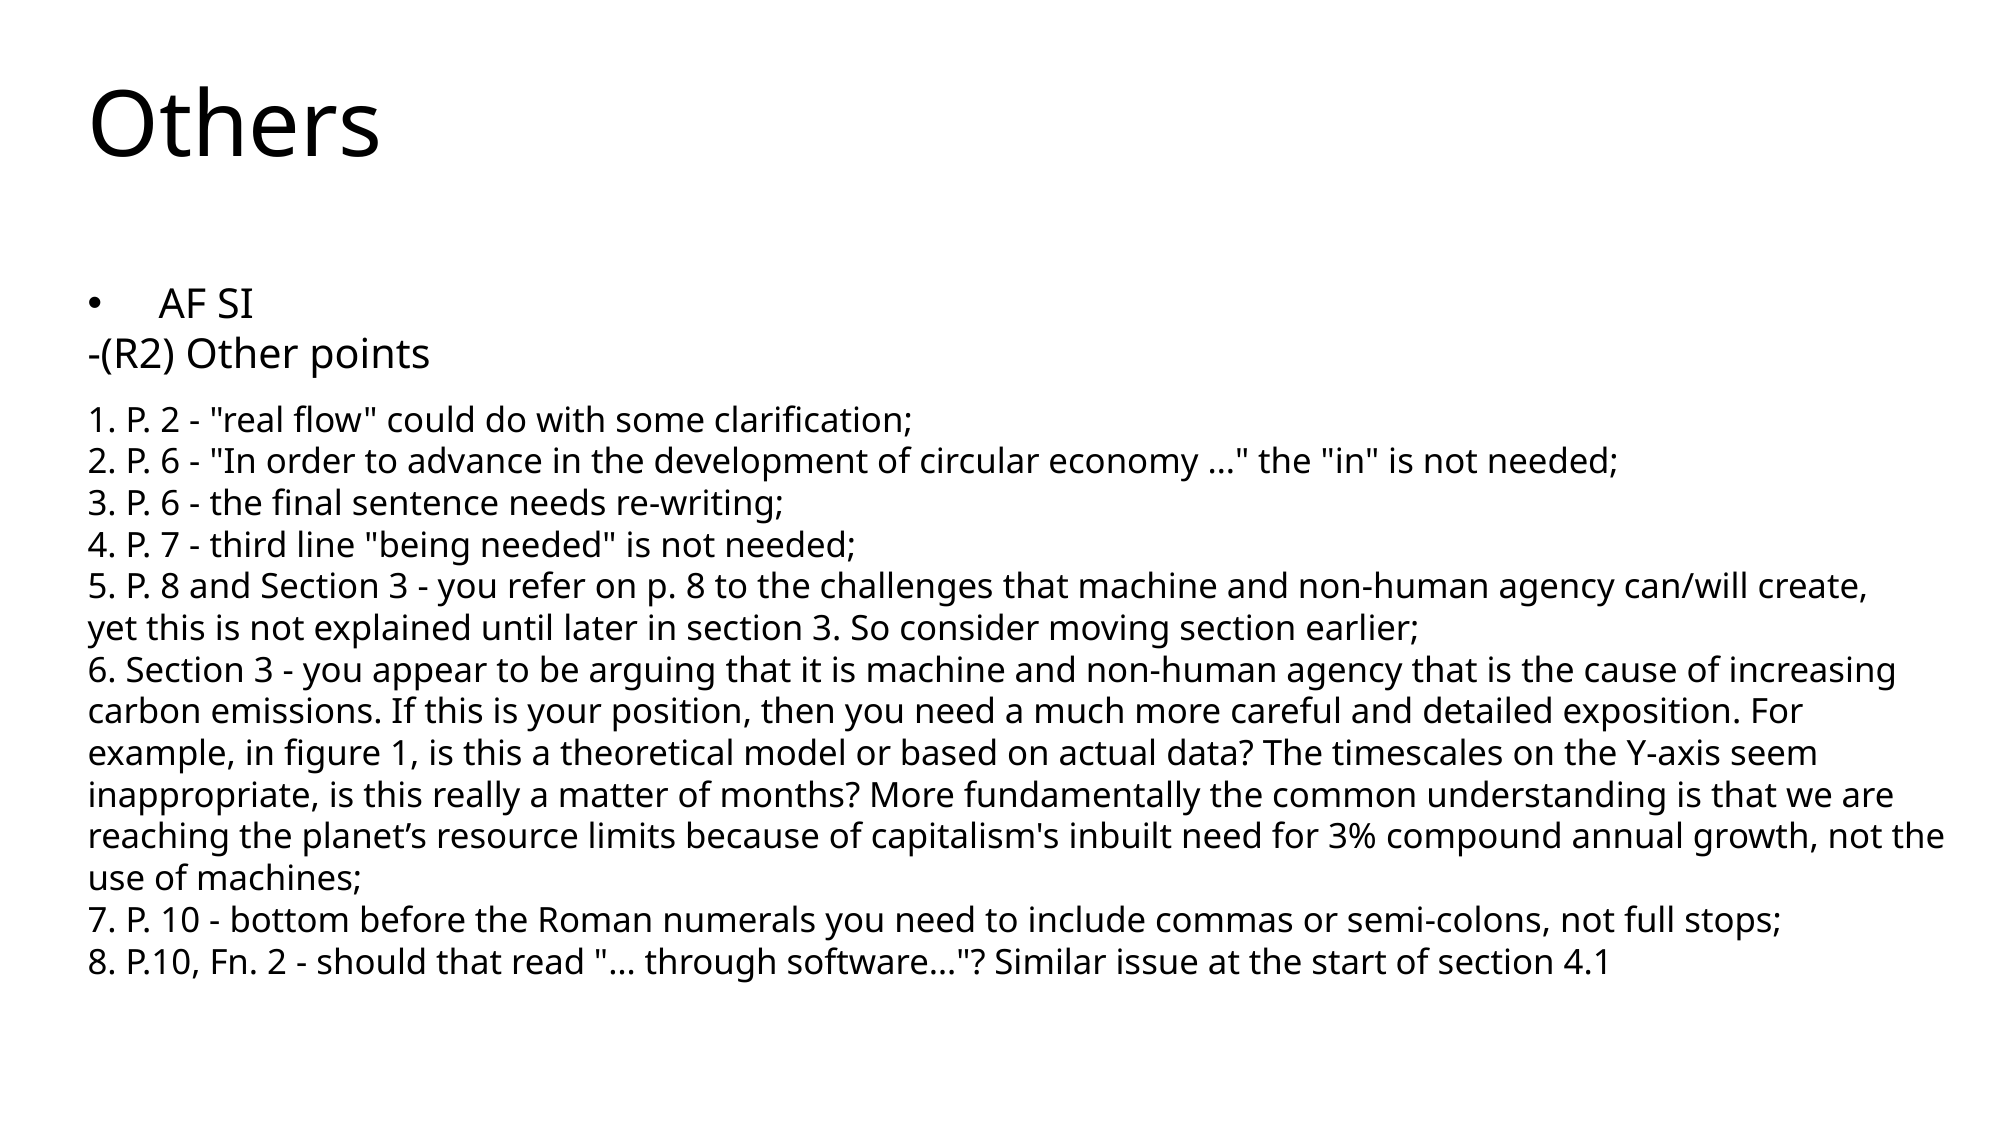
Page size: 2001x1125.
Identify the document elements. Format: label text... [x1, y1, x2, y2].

text_box AF SI -(R2) Other points 1. P. 2 - "real flow" could do with some clarification; 2. P. 6 - "In order to advance in the development of circular economy …" the "in" is not needed; 3. P. 6 - the final sentence needs re-writing; 4. P. 7 - third line "being needed" is not needed; 5. P. 8 and Section 3 - you refer on p. 8 to the challenges that machine and non-human agency can/will create, yet this is not explained until later in section 3. So consider moving section earlier; 6. Section 3 - you appear to be arguing that it is machine and non-human agency that is the cause of increasing carbon emissions. If this is your position, then you need a much more careful and detailed exposition. For example, in figure 1, is this a theoretical model or based on actual data? The timescales on the Y-axis seem inappropriate, is this really a matter of months? More fundamentally the common understanding is that we are reaching the planet’s resource limits because of capitalism's inbuilt need for 3% compound annual growth, not the use of machines; 7. P. 10 - bottom before the Roman numerals you need to include commas or semi-colons, not full stops; 8. P.10, Fn. 2 - should that read "… through software…"? Similar issue at the start of section 4.1 [72, 259, 1972, 1023]
title Others [72, 44, 1798, 209]
